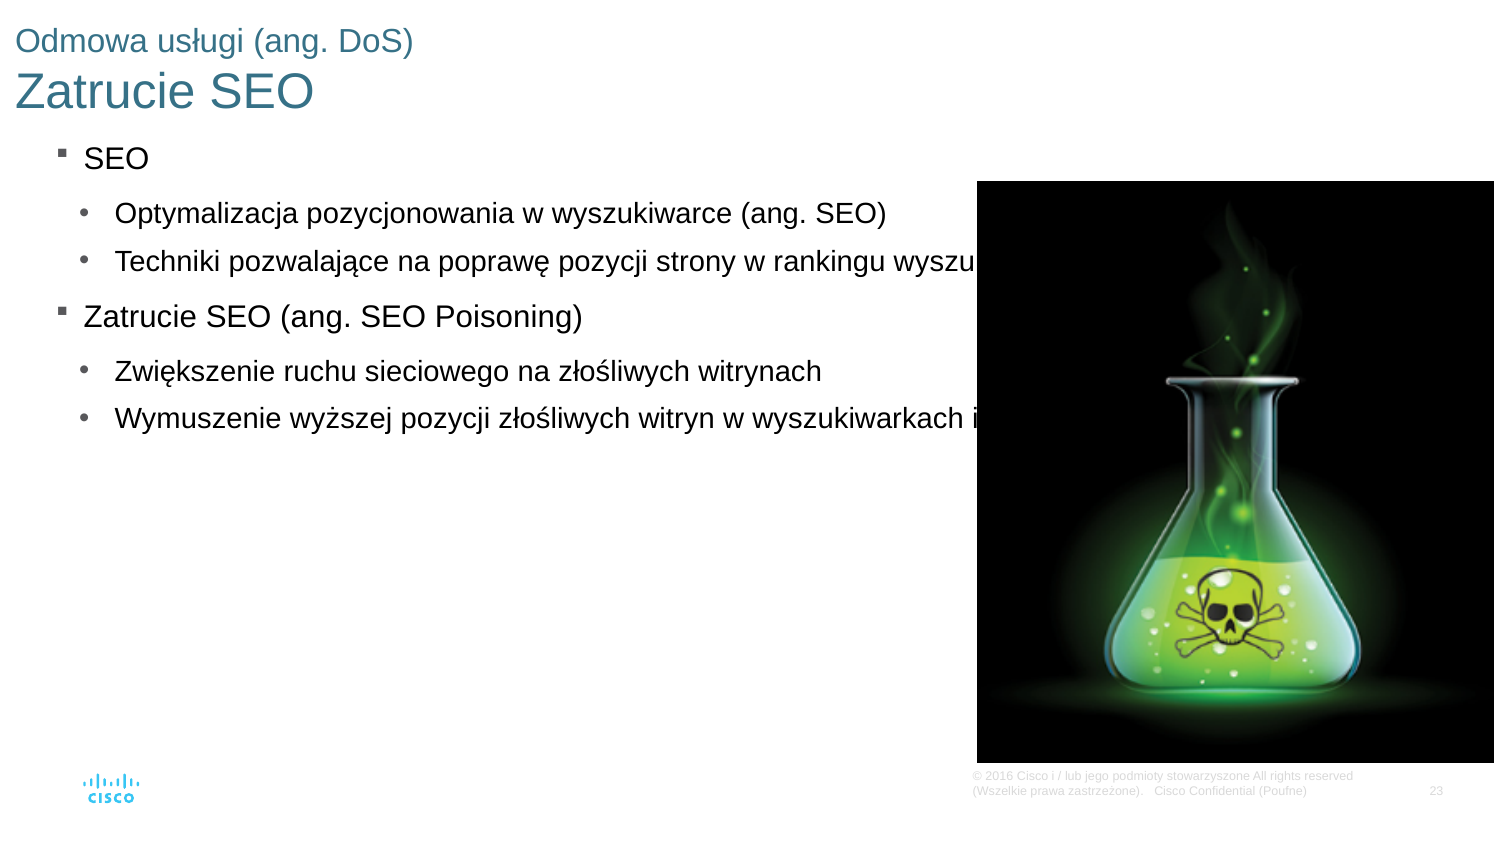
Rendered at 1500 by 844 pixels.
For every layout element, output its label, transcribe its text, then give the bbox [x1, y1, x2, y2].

list SEO Optymalizacja pozycjonowania w wyszukiwarce (ang. SEO) Techniki pozwalające na poprawę pozycji strony w rankingu wyszukiwarki Zatrucie SEO (ang. SEO Poisoning) Zwiększenie ruchu sieciowego na złośliwych witrynach Wymuszenie wyższej pozycji złośliwych witryn w wyszukiwarkach internetowych [40, 131, 1494, 813]
title Odmowa usługi (ang. DoS) Zatrucie SEO [0, 6, 1500, 131]
picture [977, 180, 1494, 763]
